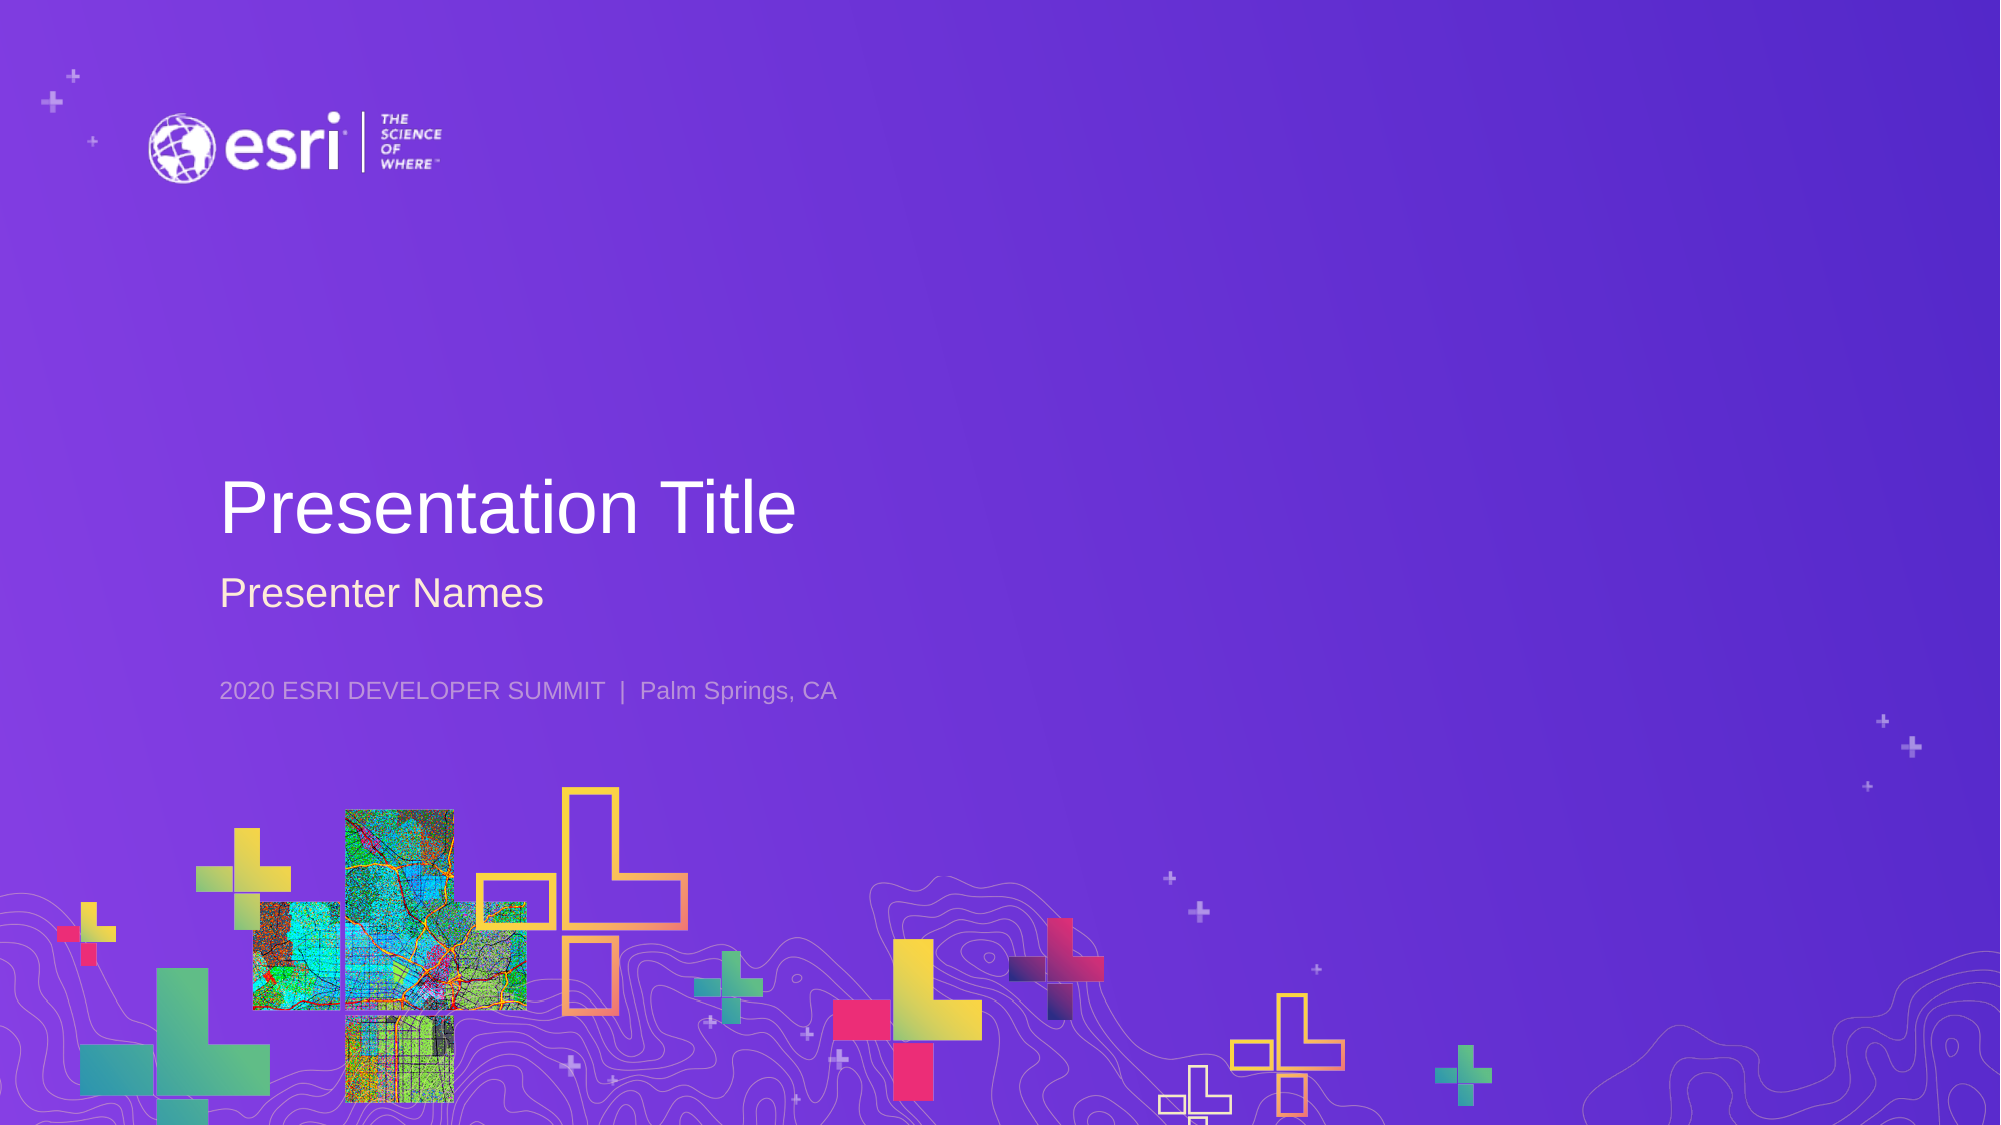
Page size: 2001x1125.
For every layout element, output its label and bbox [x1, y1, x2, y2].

text_box [0, 0, 2000, 1125]
picture [125, 92, 474, 202]
